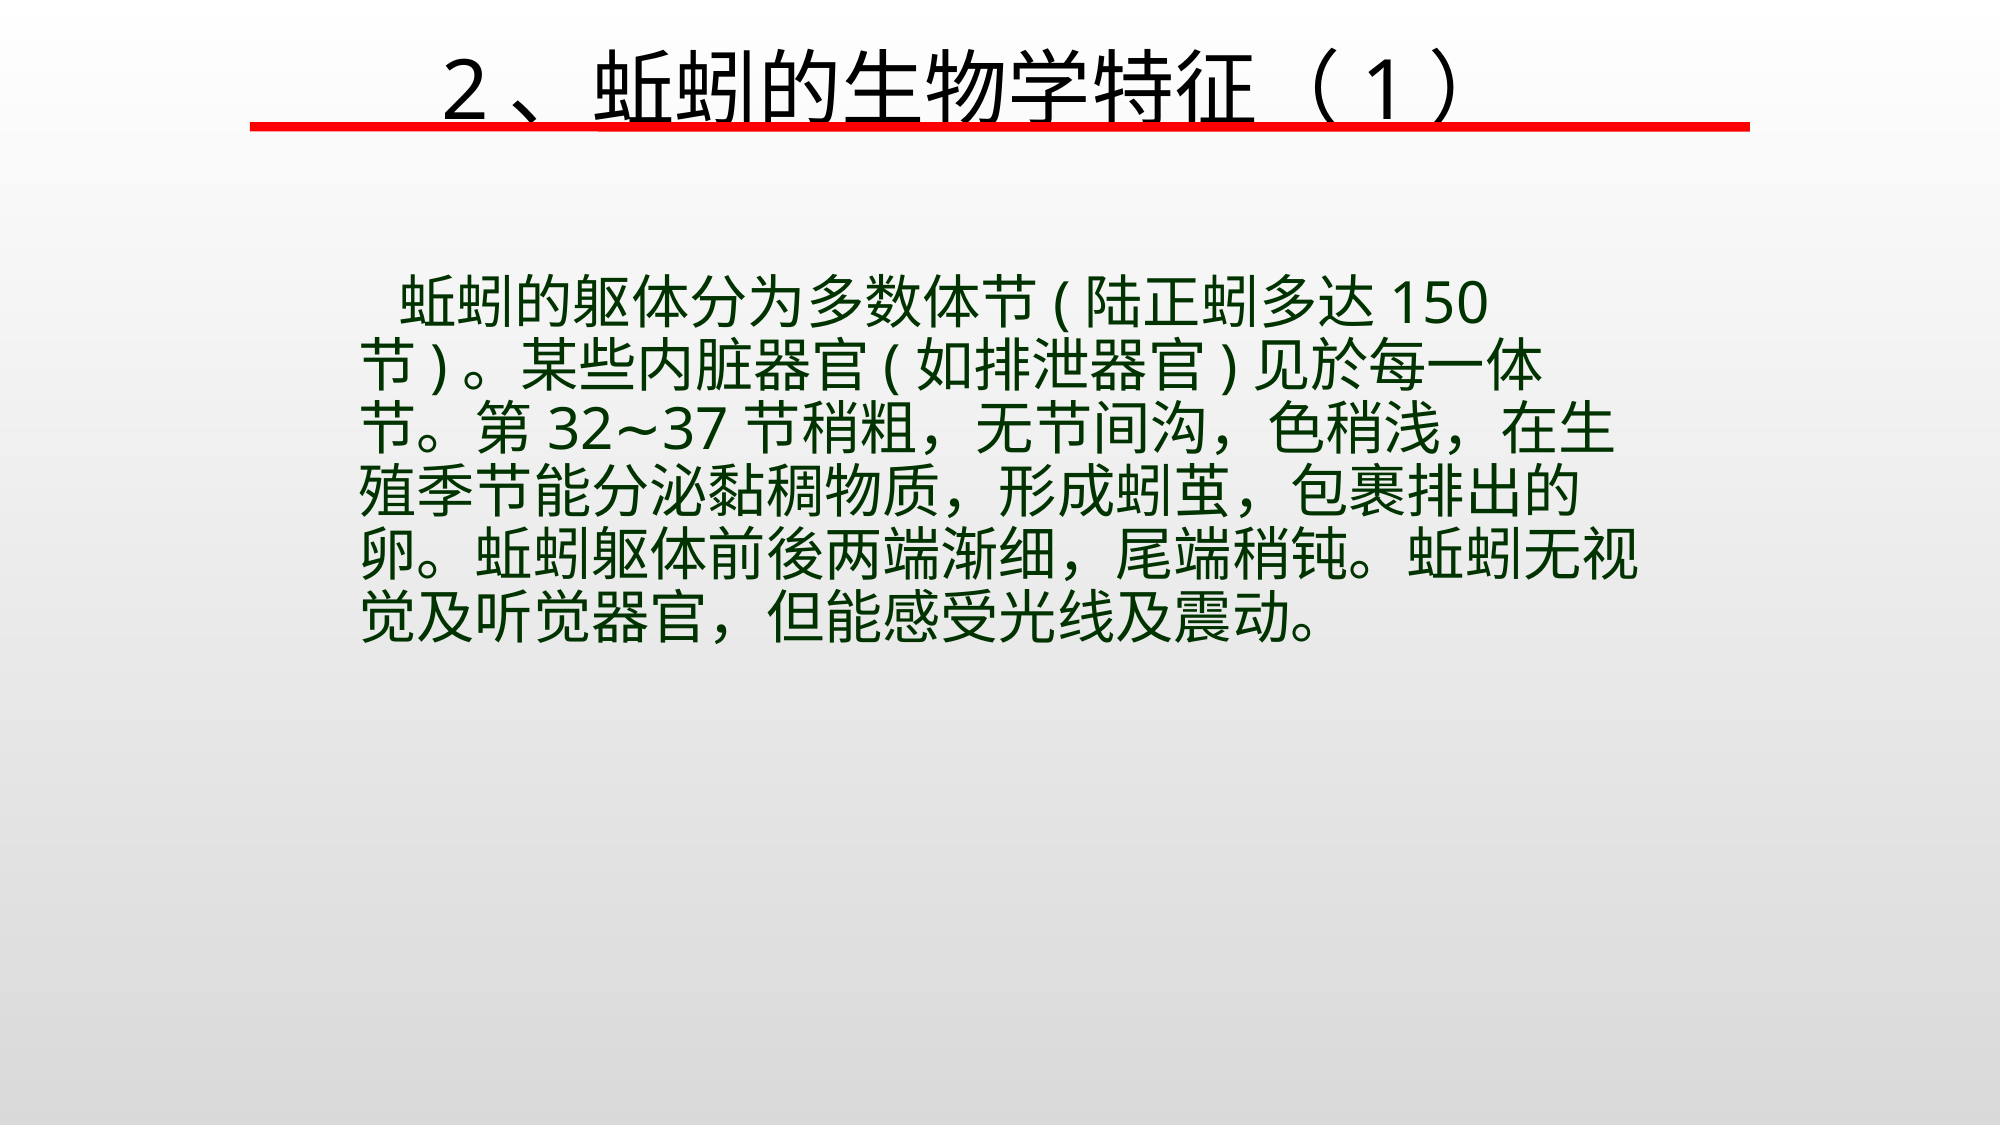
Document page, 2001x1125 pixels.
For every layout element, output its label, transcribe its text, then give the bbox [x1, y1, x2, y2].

text_box 2、蚯蚓的生物学特征（1） [328, 8, 1625, 122]
text_box 蚯蚓的躯体分为多数体节(陆正蚓多达150节)。某些内脏器官(如排泄器官)见於每一体节。第32∼37节稍粗，无节间沟，色稍浅，在生殖季节能分泌黏稠物质，形成蚓茧，包裹排出的卵。蚯蚓躯体前後两端渐细，尾端稍钝。蚯蚓无视觉及听觉器官，但能感受光线及震动。 [343, 265, 1660, 659]
